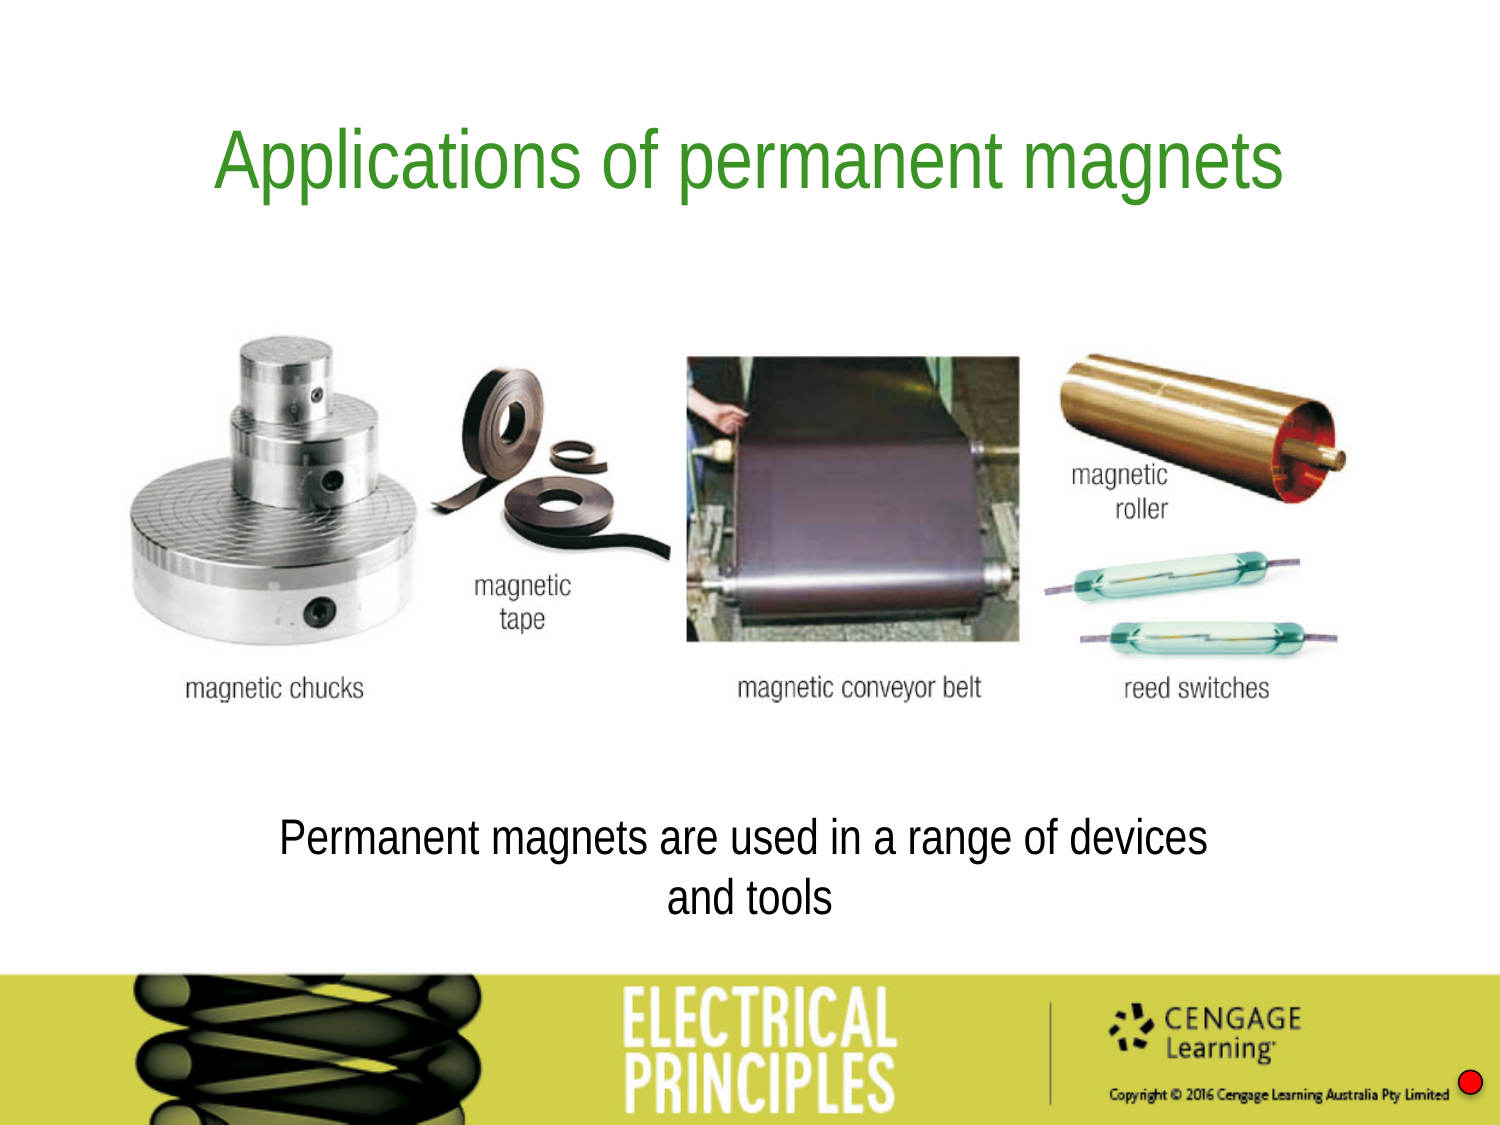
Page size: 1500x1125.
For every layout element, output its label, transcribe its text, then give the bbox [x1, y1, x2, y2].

picture [0, 207, 1500, 1125]
text_box [1457, 1069, 1484, 1095]
title Applications of permanent magnets [0, 0, 1500, 207]
text_box Permanent magnets are used in a range of devices and tools [100, 797, 1400, 932]
